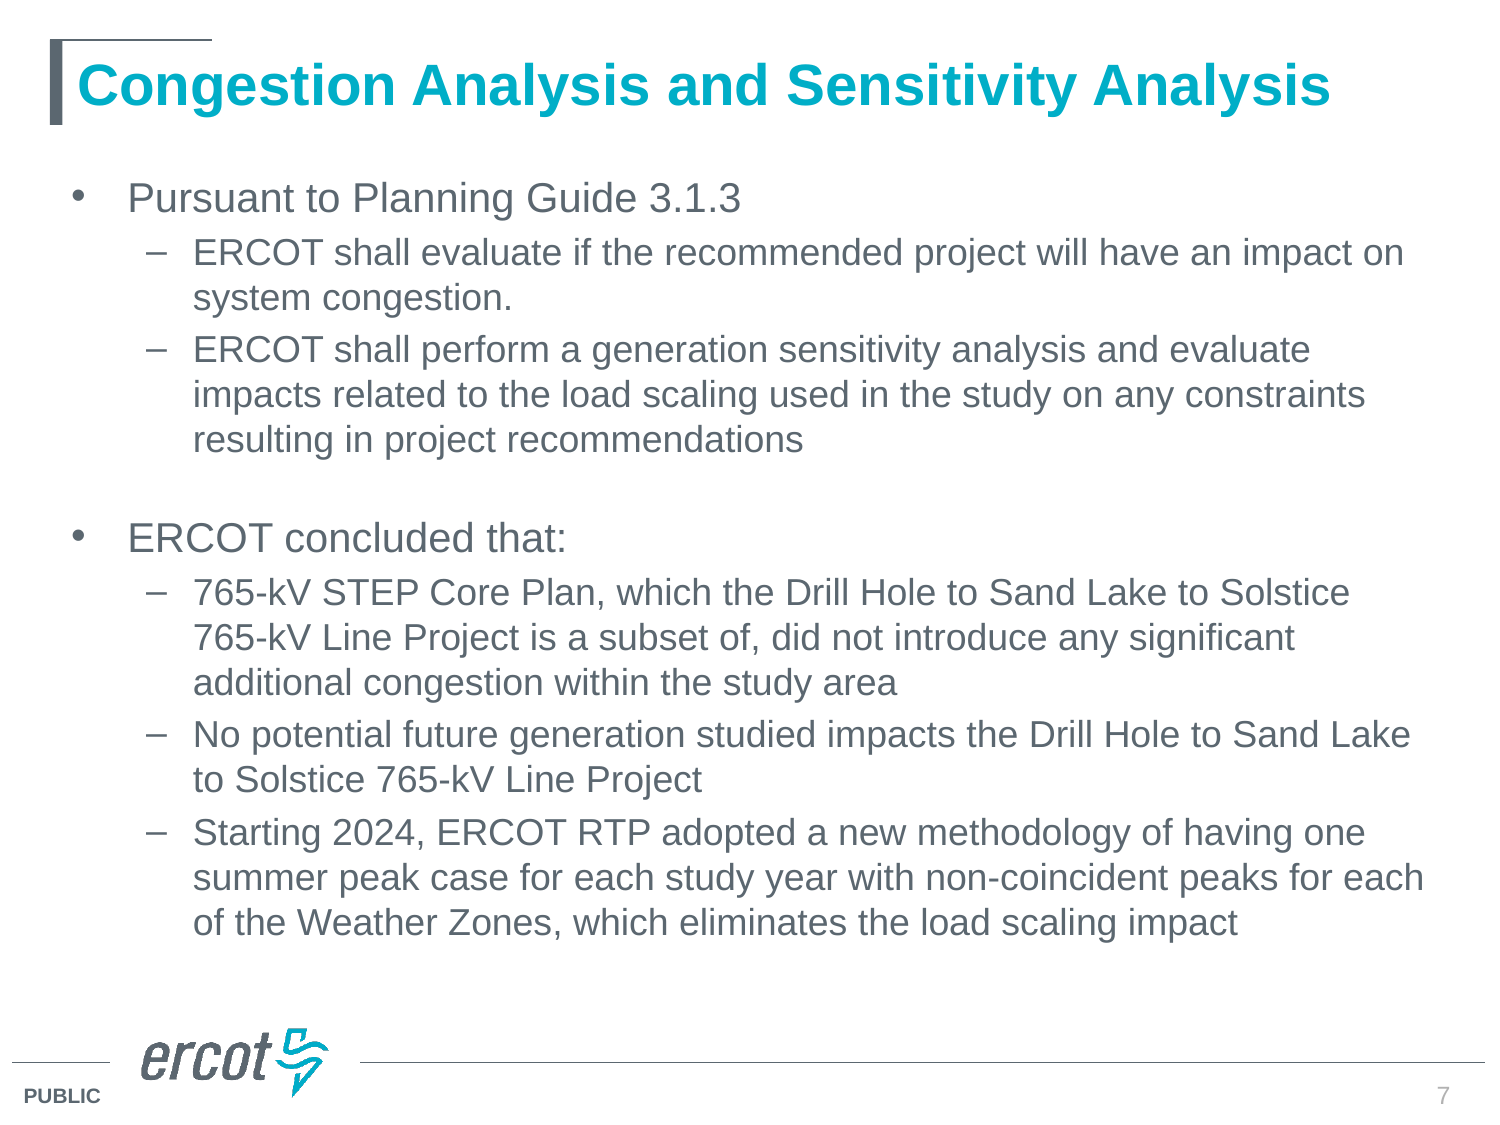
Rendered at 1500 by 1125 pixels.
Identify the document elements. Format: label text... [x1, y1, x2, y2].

title Congestion Analysis and Sensitivity Analysis [62, 39, 1450, 125]
slide_number 7 [1400, 1076, 1488, 1113]
list Pursuant to Planning Guide 3.1.3 ERCOT shall evaluate if the recommended project will have an impact on system congestion. ERCOT shall perform a generation sensitivity analysis and evaluate impacts related to the load scaling used in the study on any constraints resulting in project recommendations ERCOT concluded that: 765-kV STEP Core Plan, which the Drill Hole to Sand Lake to Solstice 765-kV Line Project is a subset of, did not introduce any significant additional congestion within the study area No potential future generation studied impacts the Drill Hole to Sand Lake to Solstice 765-kV Line Project Starting 2024, ERCOT RTP adopted a new methodology of having one summer peak case for each study year with non-coincident peaks for each of the Weather Zones, which eliminates the load scaling impact [56, 162, 1444, 1026]
picture [137, 1026, 332, 1100]
